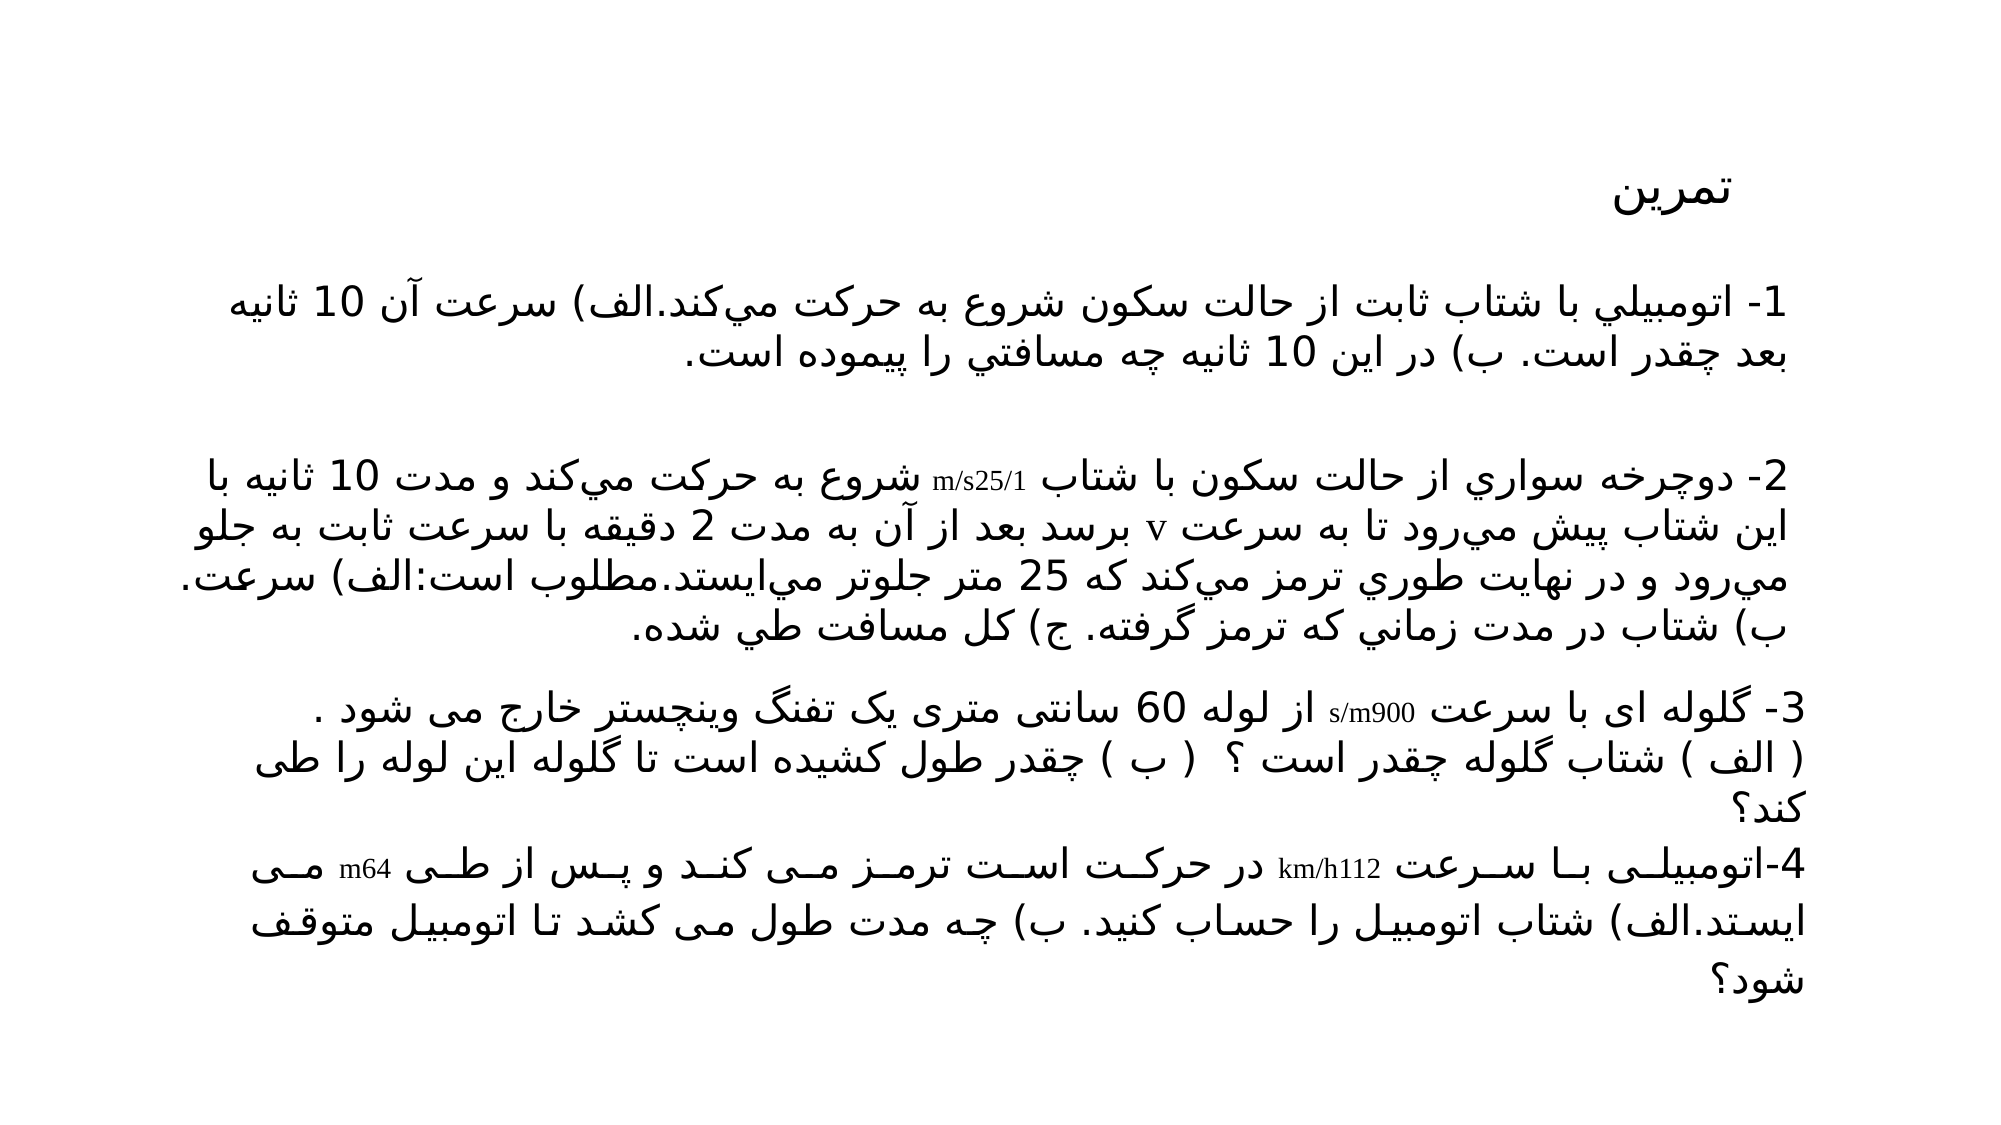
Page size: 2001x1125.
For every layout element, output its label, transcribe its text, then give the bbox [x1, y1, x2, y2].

text_box 2- دوچرخه‌ سواري از حالت سكون با شتاب m/s25/1 شروع به حركت مي‌كند و مدت 10 ثانيه با اين شتاب پيش مي‌رود تا به سرعت v برسد بعد از آن به مدت 2 دقيقه با سرعت ثابت به جلو مي‌رود و در نهايت طوري ترمز مي‌كند كه 25 متر جلوتر مي‌ايستد.مطلوب است:الف) سرعت. ب) شتاب در مدت زماني كه ترمز گرفته. ج) كل مسافت طي شده. [160, 441, 1805, 657]
text_box تمرین [1596, 145, 1749, 221]
text_box 4-اتومبیلی با سرعت km/h112 در حرکت است ترمز می کند و پس از طی m64 می ایستد.الف) شتاب اتومبیل را حساب کنید. ب) چه مدت طول می کشد تا اتومبیل متوقف شود؟ [235, 821, 1822, 1009]
text_box 3- گلوله ای با سرعت s/m900 از لوله 60 سانتی متری یک تفنگ وینچستر خارج می شود . ( الف ) شتاب گلوله چقدر است ؟ ( ب ) چقدر طول کشیده است تا گلوله این لوله را طی کند؟ [235, 665, 1822, 821]
